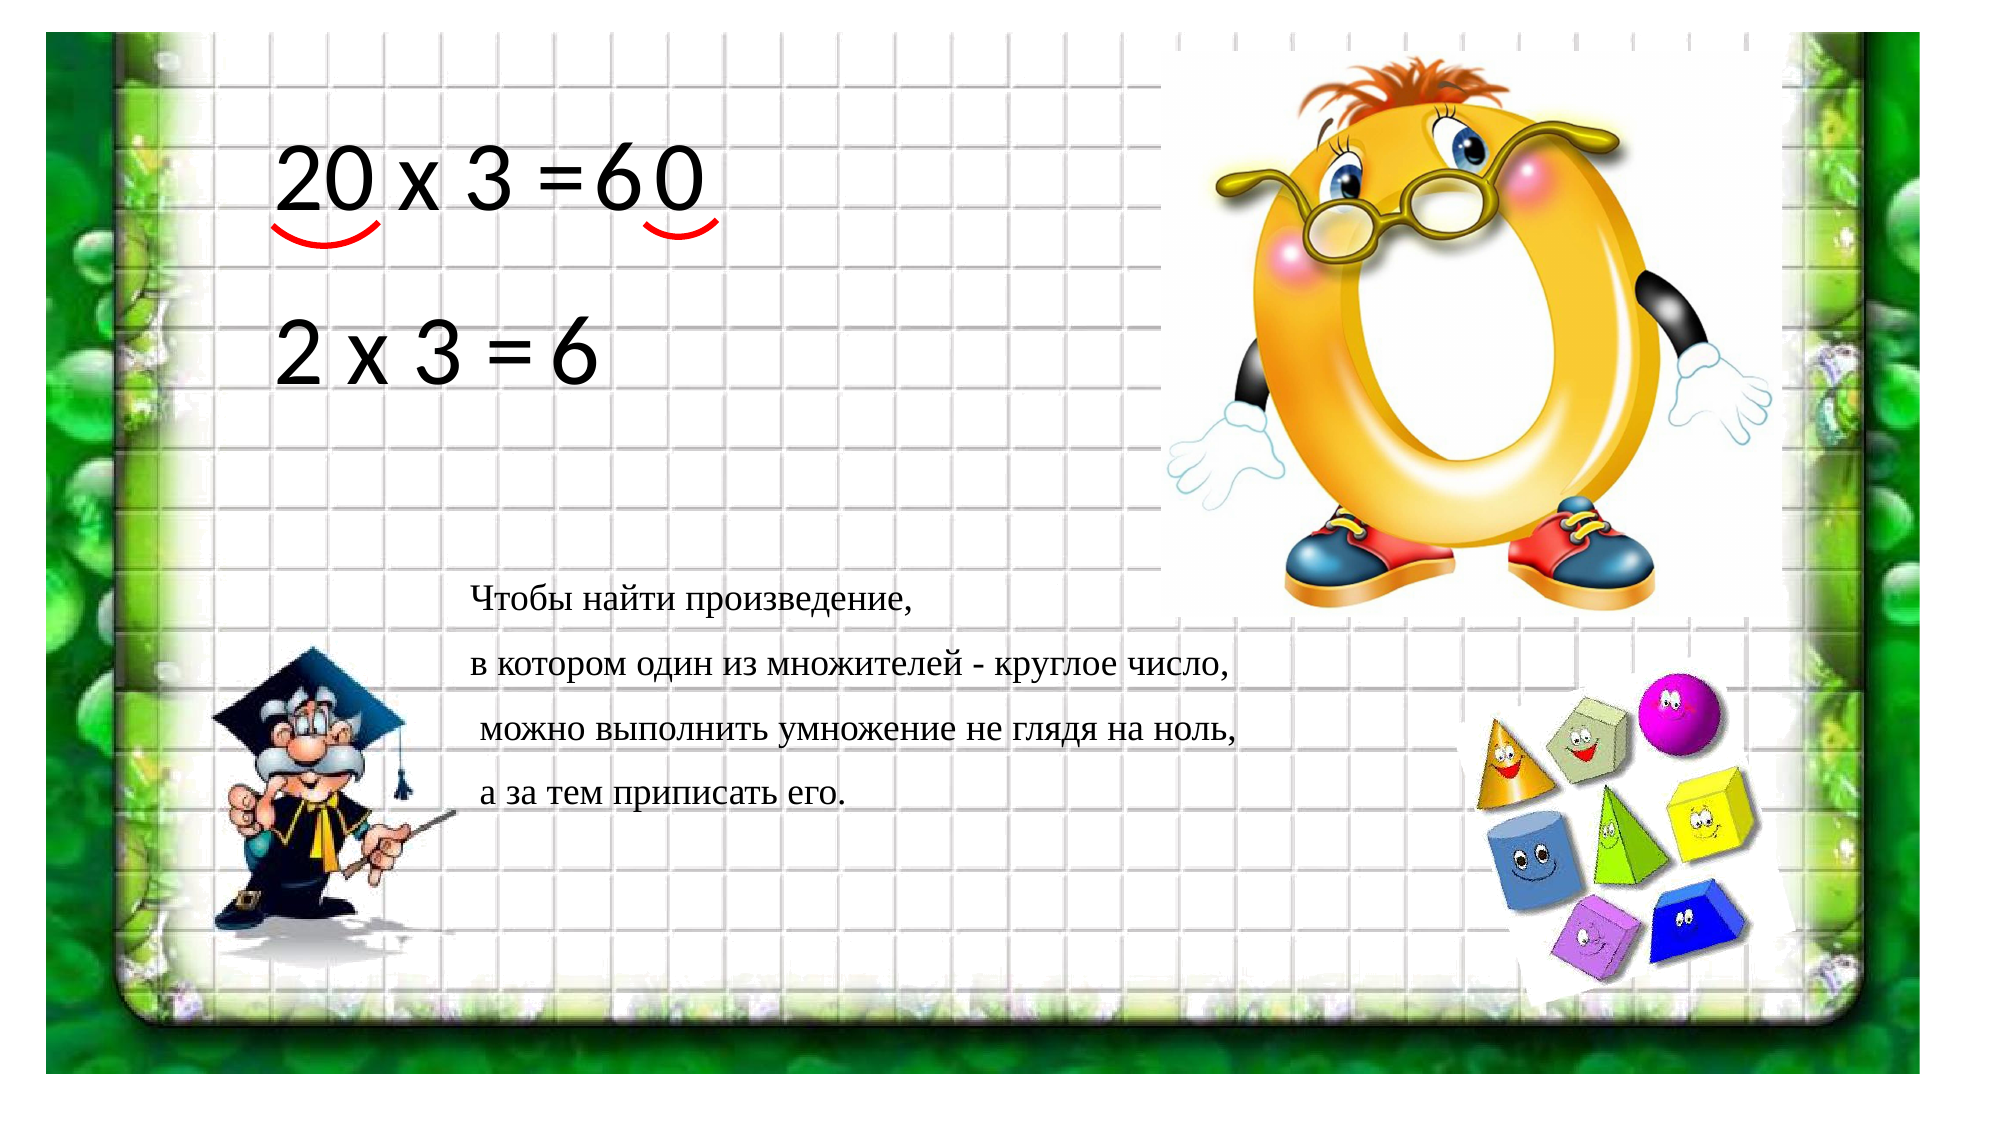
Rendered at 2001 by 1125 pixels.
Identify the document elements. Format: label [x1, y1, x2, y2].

picture [46, 32, 1920, 1074]
